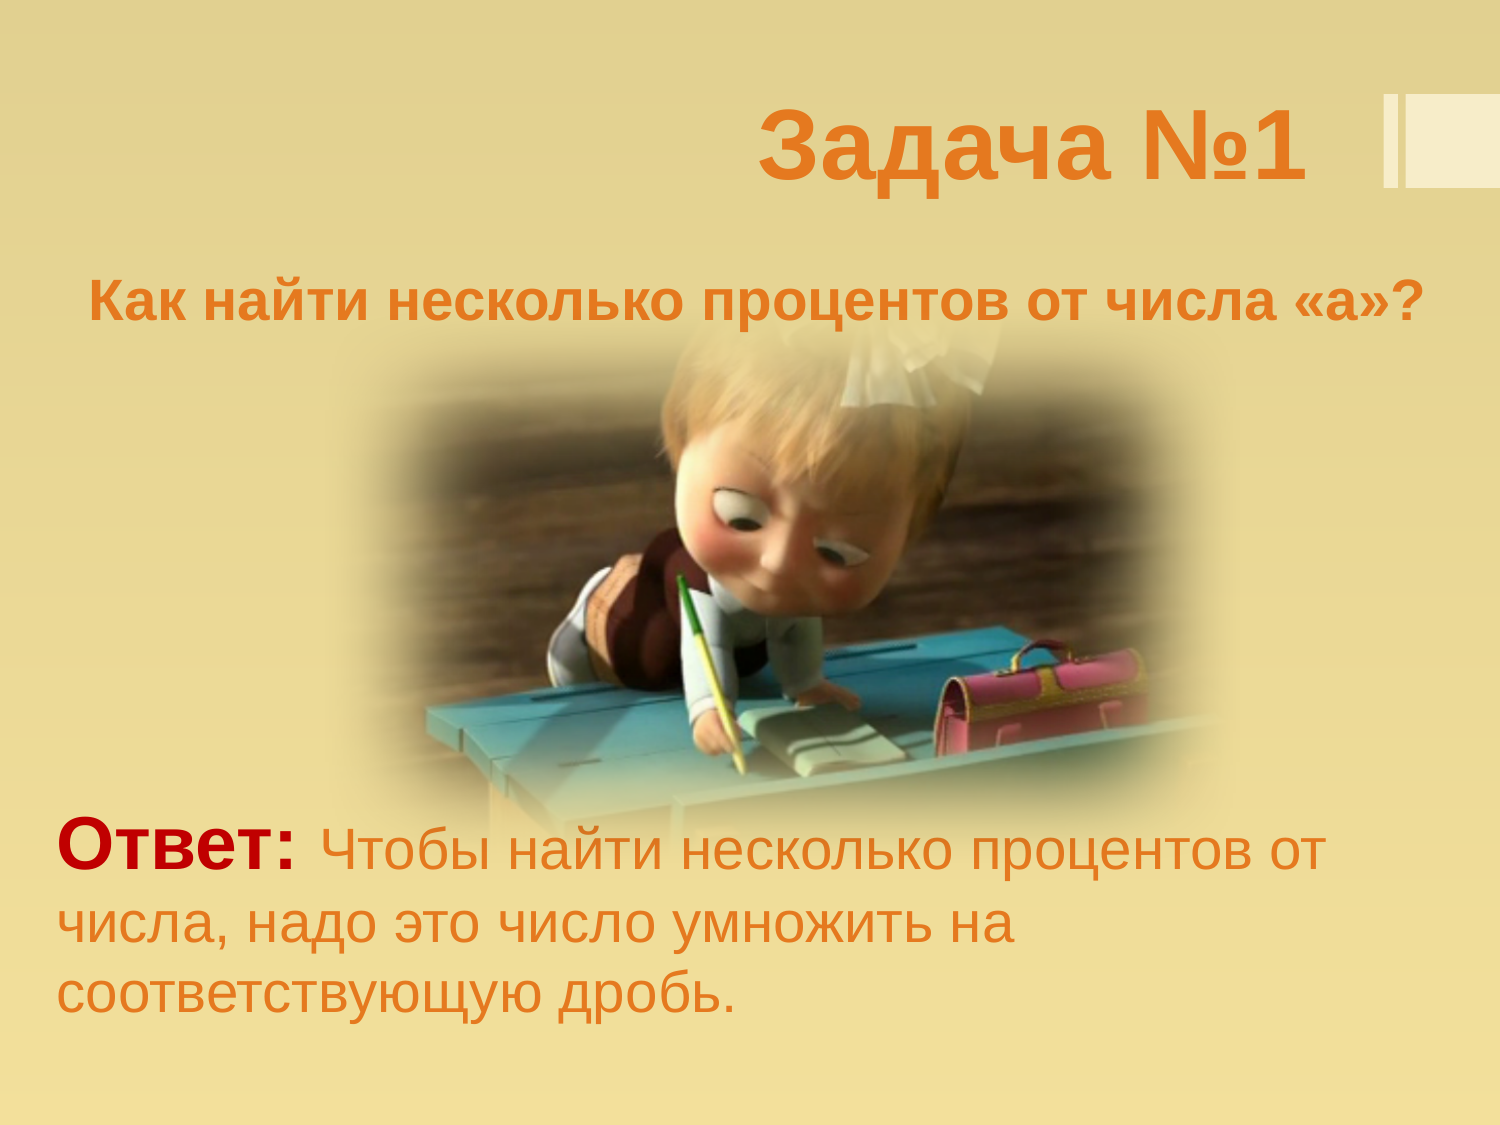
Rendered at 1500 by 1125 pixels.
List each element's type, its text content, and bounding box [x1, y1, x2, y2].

picture [318, 302, 1247, 871]
title Задача №1 [123, 19, 1324, 209]
list Как найти несколько процентов от числа «а»? [66, 254, 1449, 398]
text_box Ответ: Чтобы найти несколько процентов от числа, надо это число умножить на соответствующую дробь. [41, 786, 1500, 1032]
